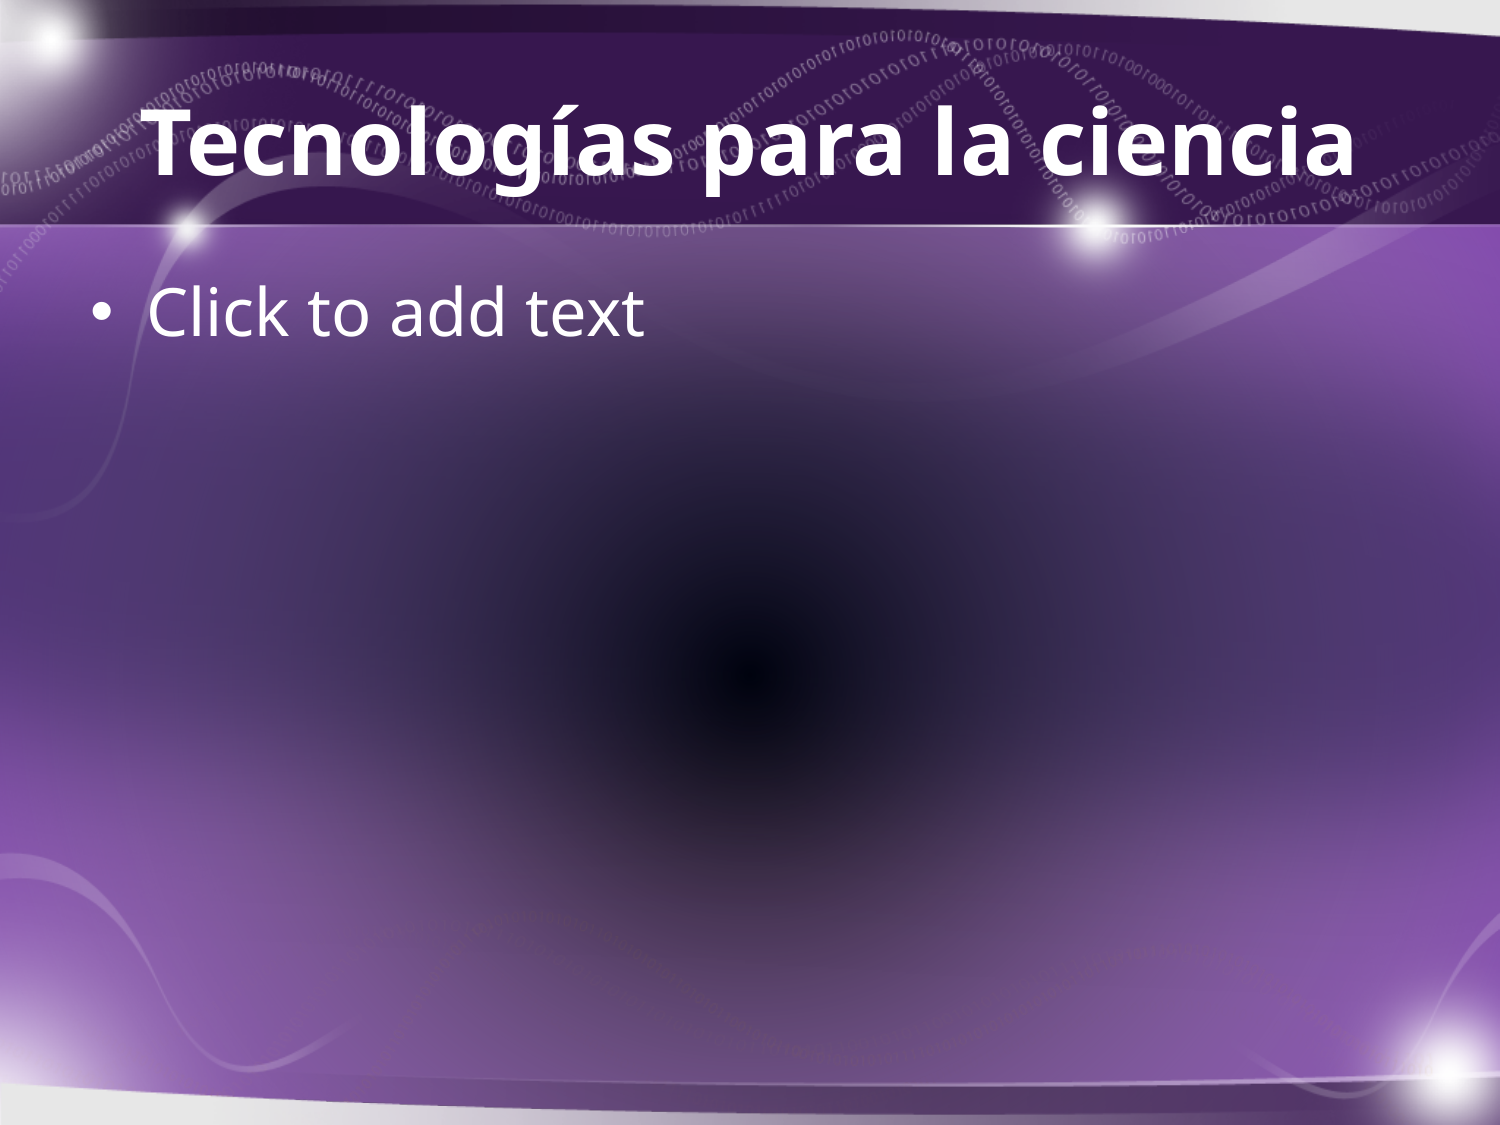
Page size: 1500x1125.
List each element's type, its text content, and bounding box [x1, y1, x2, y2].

picture [0, 0, 1500, 1125]
list Click to add text [75, 262, 1425, 1005]
title Tecnologías para la ciencia [75, 45, 1425, 233]
